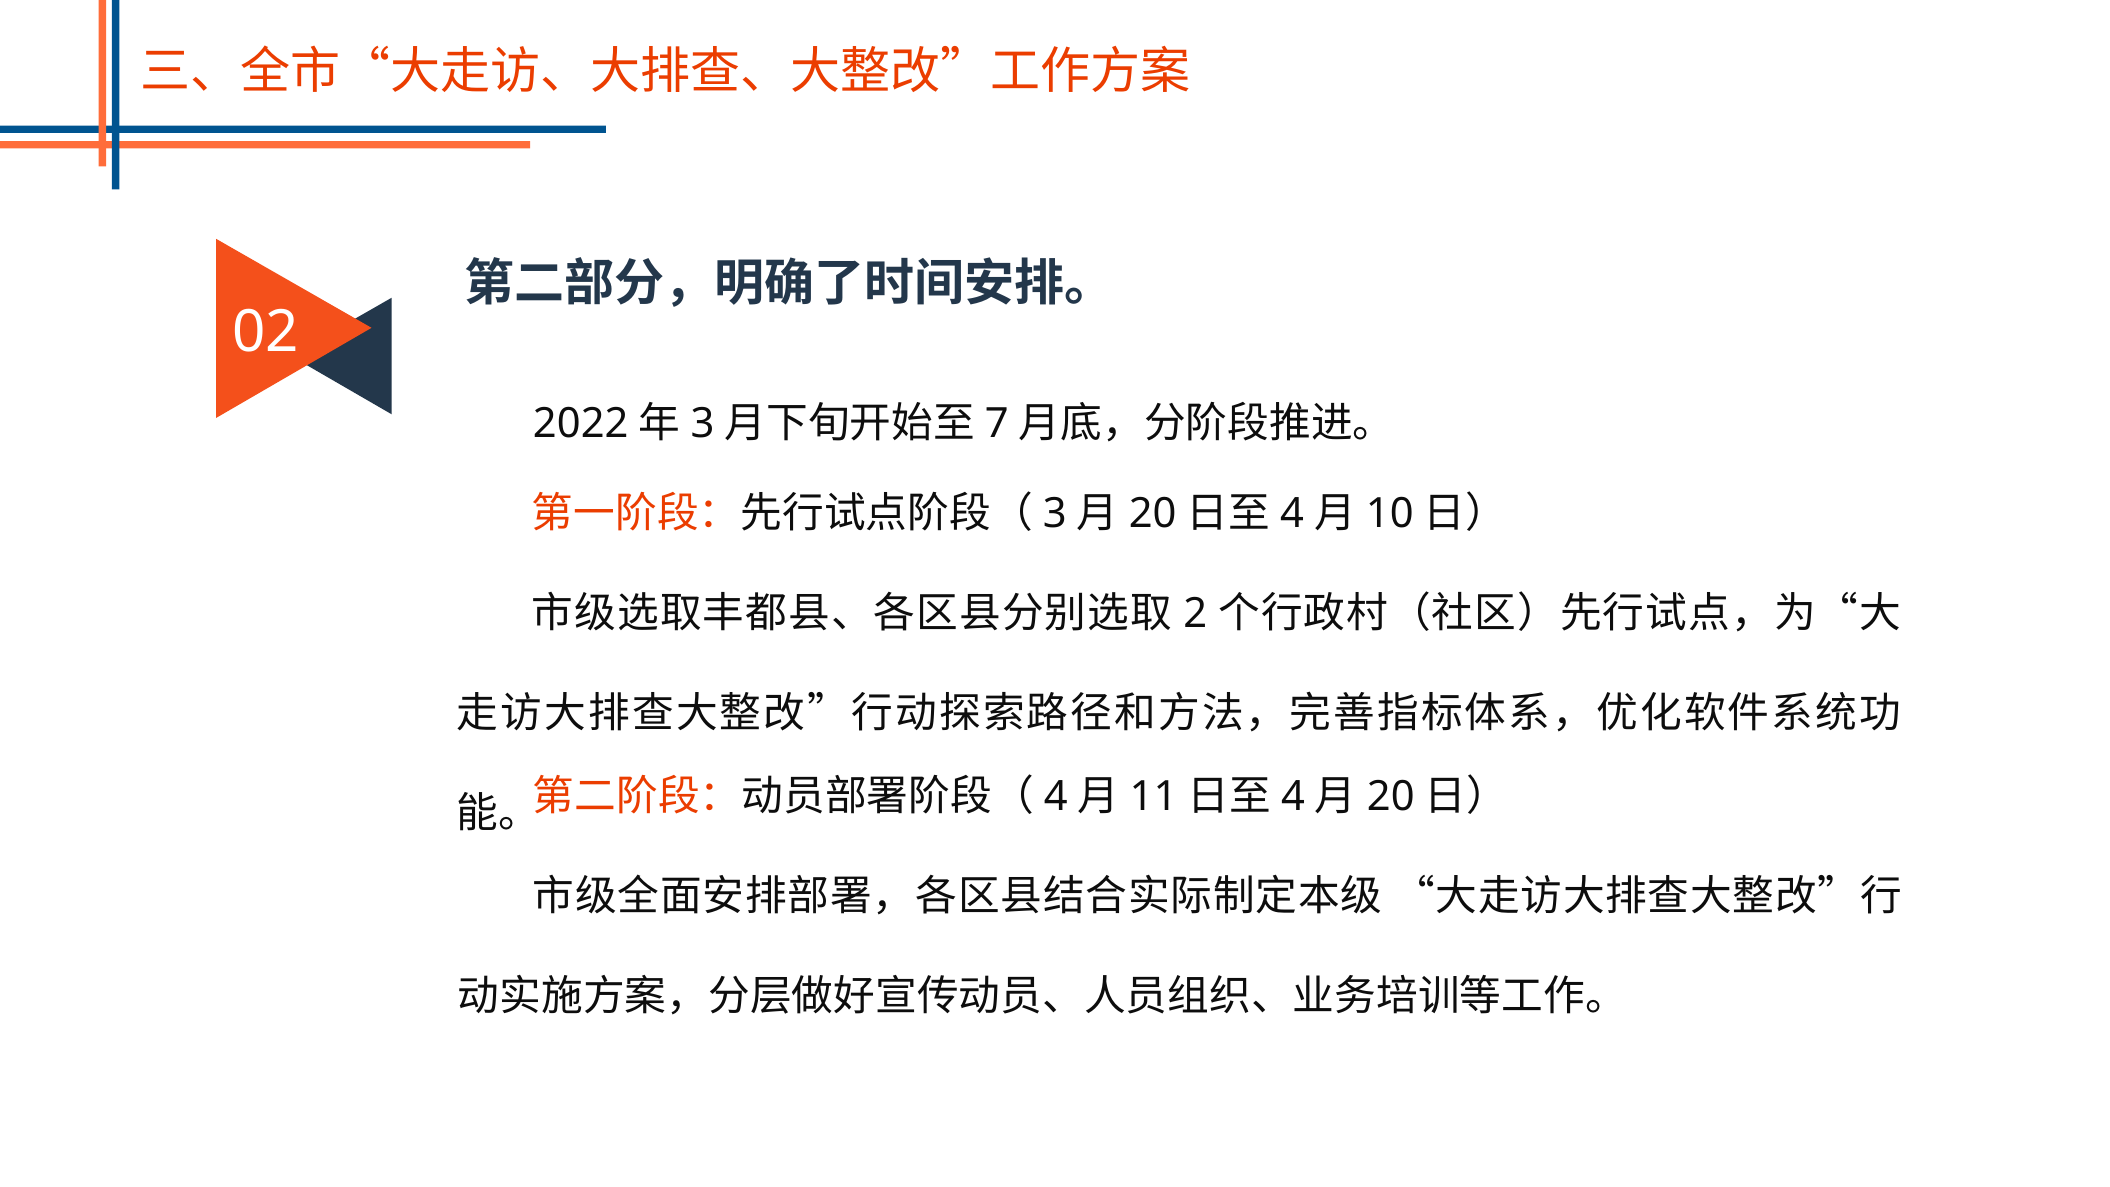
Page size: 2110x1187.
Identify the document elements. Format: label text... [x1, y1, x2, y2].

text_box [308, 297, 392, 415]
text_box 第二阶段：动员部署阶段（4月11日至4月20日） 市级全面安排部署，各区县结合实际制定本级 “大走访大排查大整改”行动实施方案，分层做好宣传动员、人员组织、业务培训等工作。 [443, 711, 1917, 1026]
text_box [0, 0, 1457, 190]
text_box 第一阶段：先行试点阶段（3月20日至4月10日） 市级选取丰都县、各区县分别选取2个行政村（社区）先行试点，为“大走访大排查大整改”行动探索路径和方法，完善指标体系，优化软件系统功能。 [442, 427, 1916, 843]
text_box 02 [216, 238, 372, 418]
text_box 第二部分，明确了时间安排。 [449, 243, 1130, 319]
text_box 2022年3月下旬开始至7月底，分阶段推进。 [443, 338, 1917, 454]
